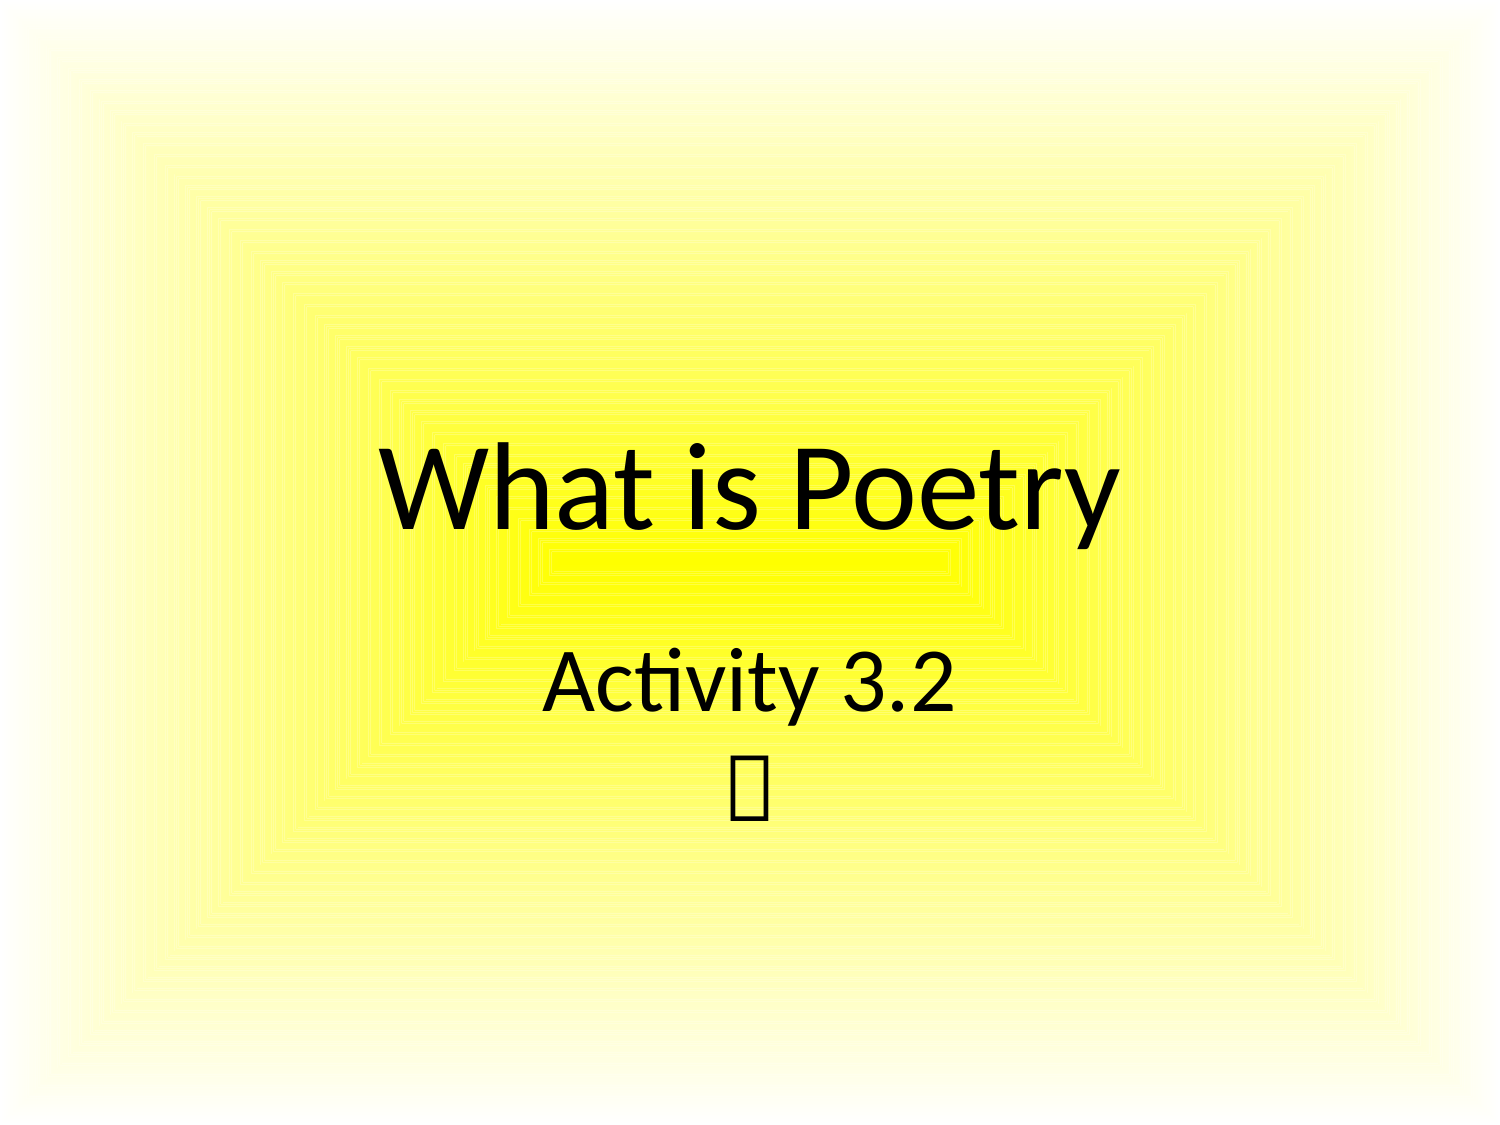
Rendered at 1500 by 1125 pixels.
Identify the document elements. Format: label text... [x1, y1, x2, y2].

text_box Activity 3.2  [112, 608, 1388, 850]
title What is Poetry [112, 358, 1388, 600]
